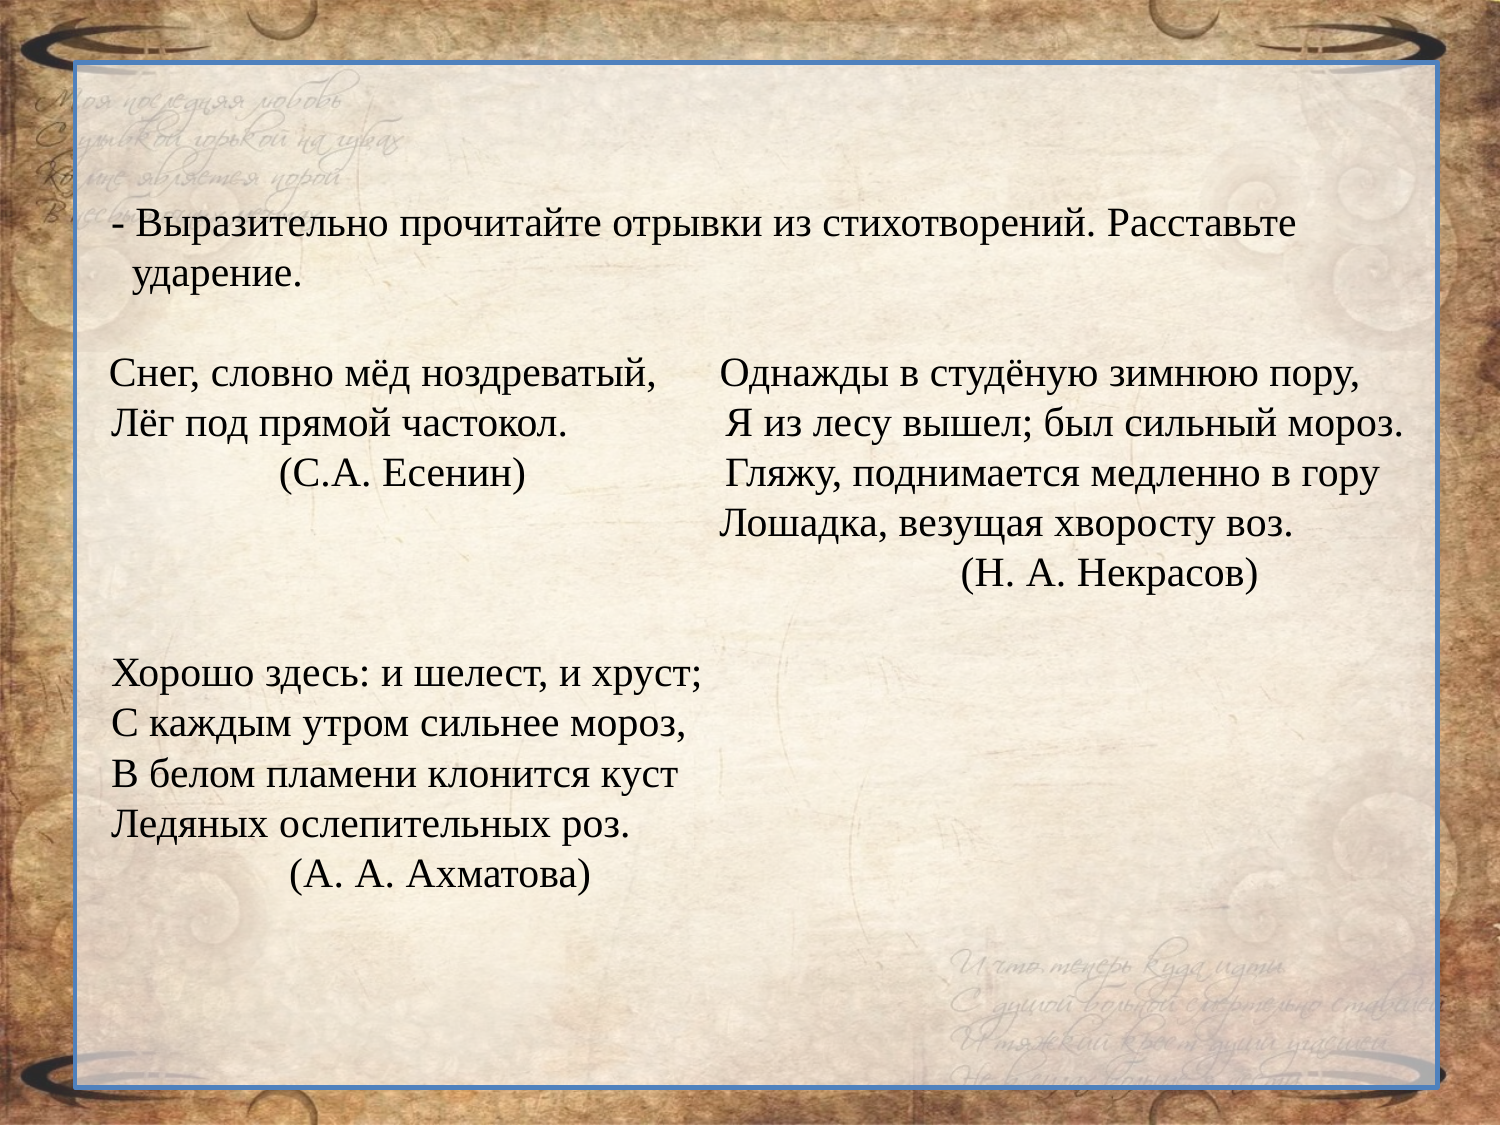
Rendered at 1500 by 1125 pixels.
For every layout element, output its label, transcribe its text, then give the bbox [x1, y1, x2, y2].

title - Выразительно прочитайте отрывки из стихотворений. Расставьте ударение. Снег, словно мёд ноздреватый, Однажды в студёную зимнюю пору, Лёг под прямой частокол. Я из лесу вышел; был сильный мороз. (С.А. Есенин) Гляжу, поднимается медленно в гору Лошадка, везущая хворосту воз. (Н. А. Некрасов) Хорошо здесь: и шелест, и хруст; С каждым утром сильнее мороз, В белом пламени клонится куст Ледяных ослепительных роз. (А. А. Ахматова) [73, 60, 1440, 1090]
